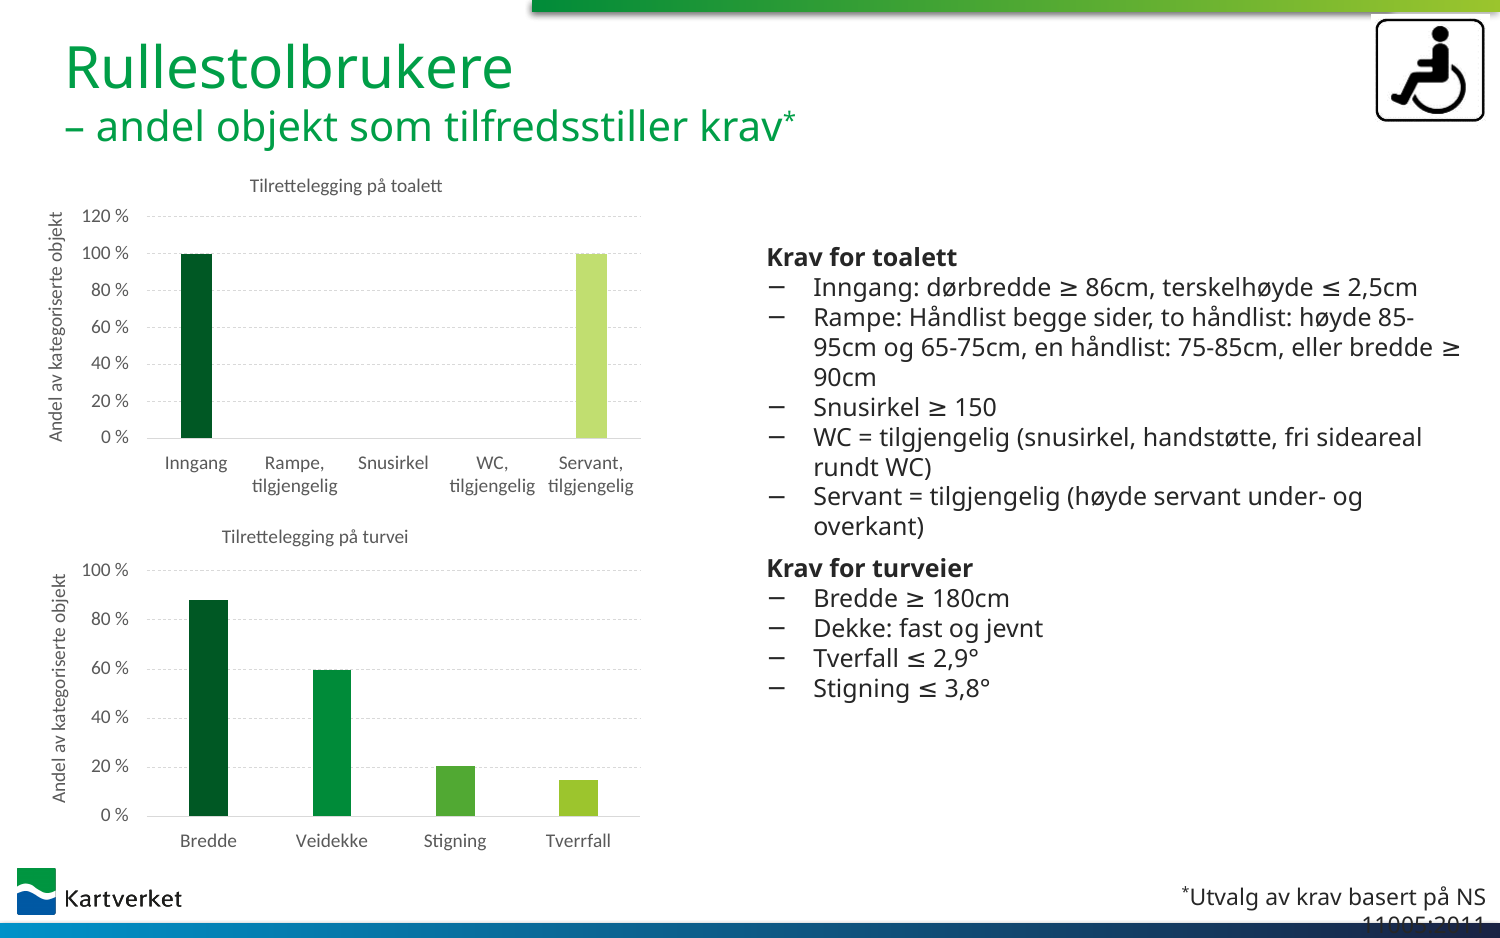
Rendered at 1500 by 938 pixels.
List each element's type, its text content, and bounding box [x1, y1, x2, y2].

text_box *Utvalg av krav basert på NS 11005:2011 [1068, 873, 1500, 938]
picture [41, 520, 652, 859]
picture [41, 166, 652, 505]
text_box Krav for toalett Inngang: dørbredde ≥ 86cm, terskelhøyde ≤ 2,5cm Rampe: Håndlist begge sider, to håndlist: høyde 85-95cm og 65-75cm, en håndlist: 75-85cm, eller bredde ≥ 90cm Snusirkel ≥ 150 WC = tilgjengelig (snusirkel, handstøtte, fri sideareal rundt WC) Servant = tilgjengelig (høyde servant under- og overkant) [751, 234, 1483, 545]
text_box Krav for turveier Bredde ≥ 180cm Dekke: fast og jevnt Tverfall ≤ 2,9° Stigning ≤ 3,8° [751, 545, 1483, 710]
text_box Rullestolbrukere – andel objekt som tilfredsstiller krav* [49, 14, 1431, 158]
picture [1371, 13, 1491, 127]
